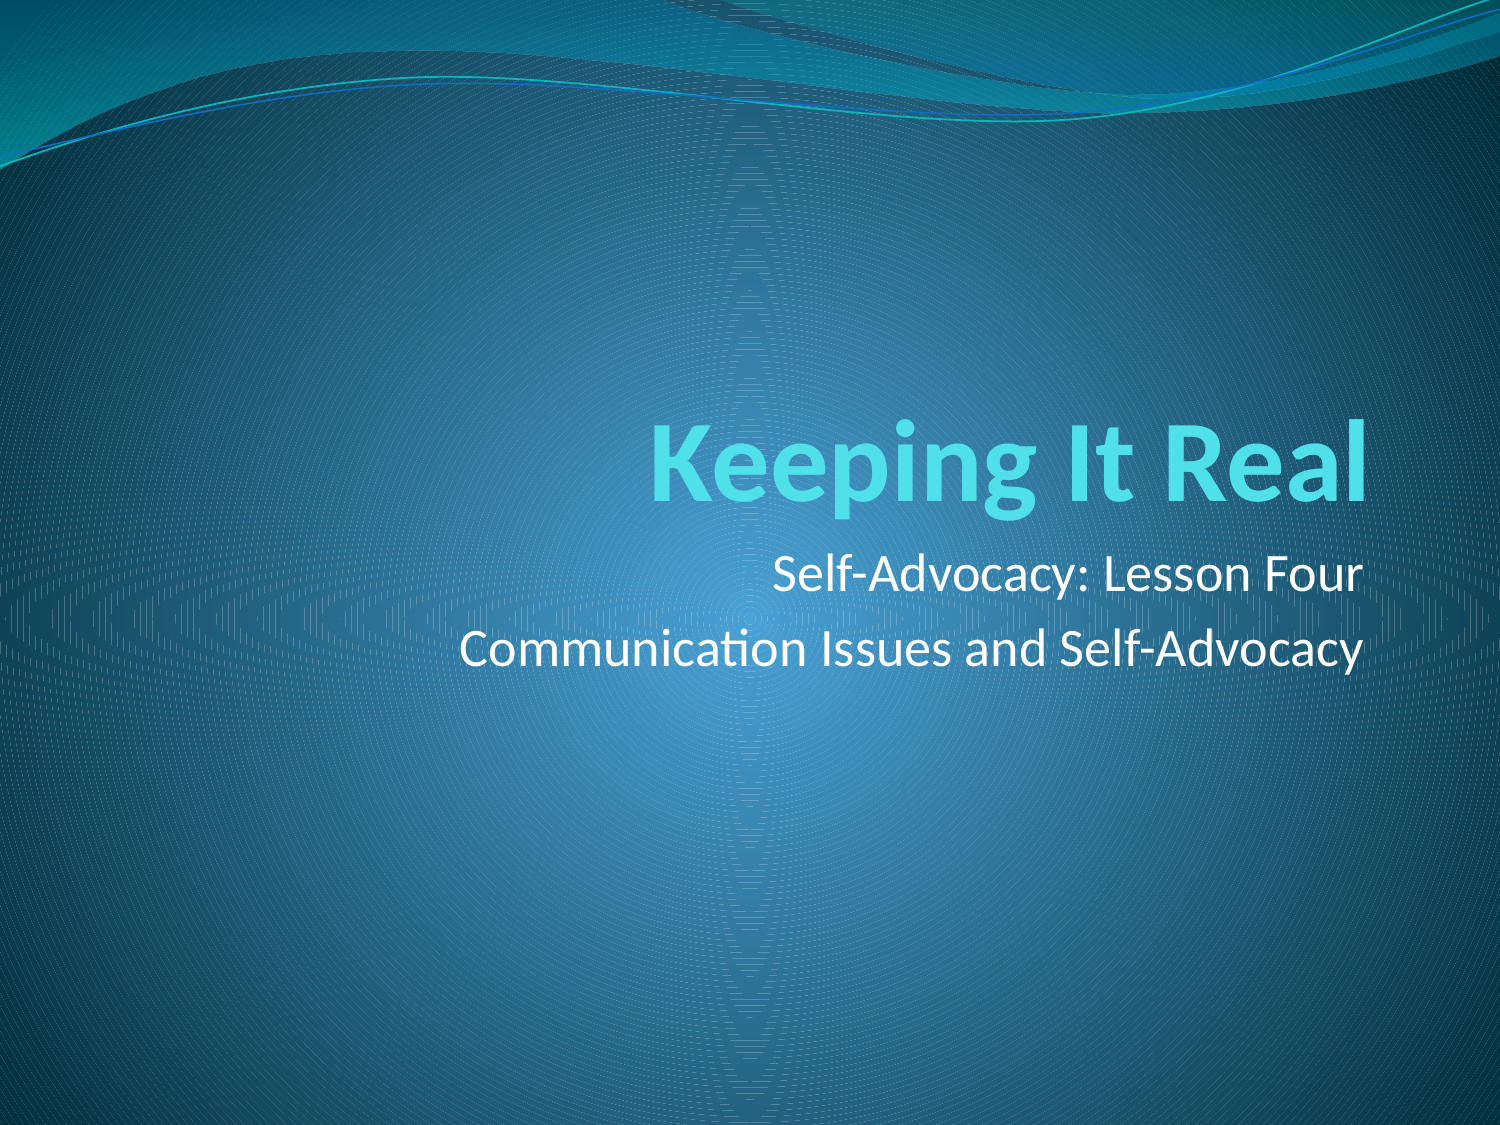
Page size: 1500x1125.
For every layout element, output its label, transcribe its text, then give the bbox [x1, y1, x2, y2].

subtitle Self-Advocacy: Lesson Four Communication Issues and Self-Advocacy [87, 529, 1376, 818]
title Keeping It Real [87, 224, 1376, 525]
